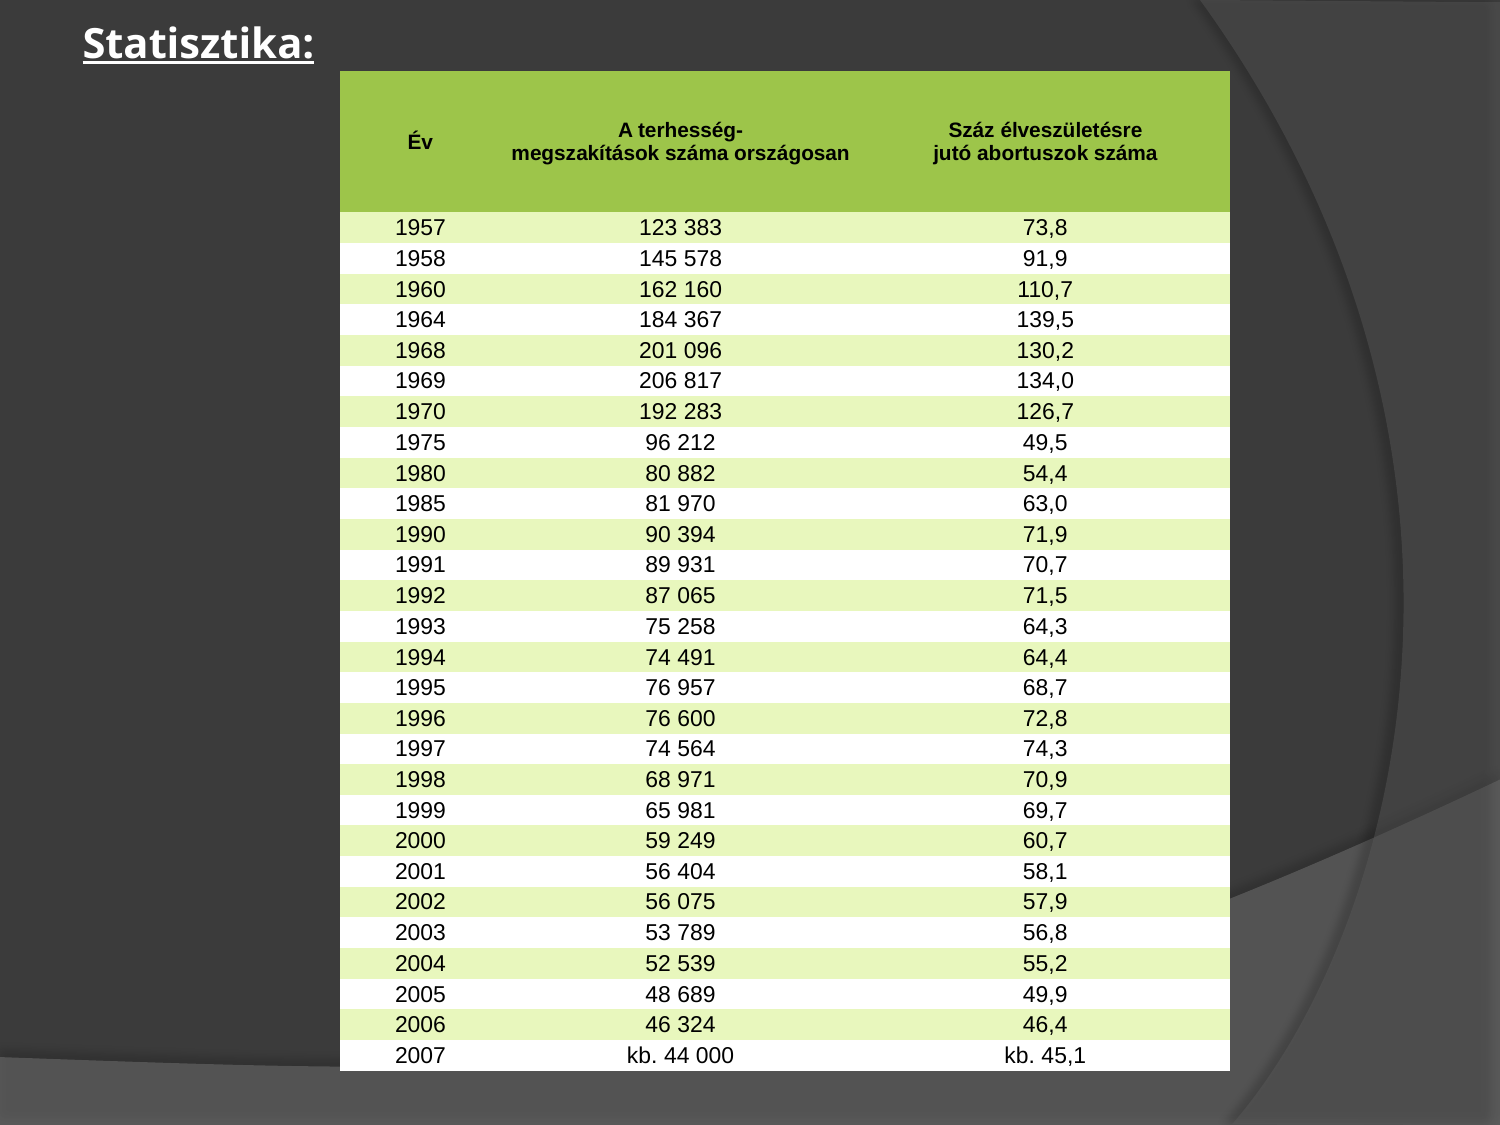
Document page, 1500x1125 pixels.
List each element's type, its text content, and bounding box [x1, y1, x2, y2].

table_cell 72,8 [860, 703, 1230, 734]
table_cell 2005 [340, 979, 501, 1009]
table_cell 49,5 [860, 427, 1230, 458]
table_cell 1985 [340, 488, 501, 519]
table_cell 74 564 [501, 734, 860, 764]
table_cell kb. 45,1 [860, 1040, 1230, 1071]
table_cell 1969 [340, 366, 501, 396]
table_cell 2006 [340, 1009, 501, 1040]
table_cell 1993 [340, 611, 501, 642]
table_cell 1995 [340, 672, 501, 703]
table_cell 2003 [340, 917, 501, 948]
table_cell 123 383 [501, 212, 860, 243]
table_cell 76 600 [501, 703, 860, 734]
table_cell 1992 [340, 580, 501, 611]
table_cell 56,8 [860, 917, 1230, 948]
table_cell 1970 [340, 396, 501, 427]
table_header A terhesség- megszakítások száma országosan [501, 71, 860, 212]
table_cell 96 212 [501, 427, 860, 458]
table_cell 91,9 [860, 243, 1230, 274]
table_cell 1994 [340, 642, 501, 672]
table_cell 139,5 [860, 304, 1230, 335]
table_cell 2000 [340, 825, 501, 856]
table_cell 81 970 [501, 488, 860, 519]
table_cell 64,3 [860, 611, 1230, 642]
table_cell 184 367 [501, 304, 860, 335]
table_cell 201 096 [501, 335, 860, 366]
table_header Száz élveszületésre jutó abortuszok száma [860, 71, 1230, 212]
table_cell 1964 [340, 304, 501, 335]
table_cell 54,4 [860, 458, 1230, 488]
table_header Év [340, 71, 501, 212]
table_cell 87 065 [501, 580, 860, 611]
table_cell 1990 [340, 519, 501, 550]
table_cell 56 404 [501, 856, 860, 887]
table_cell 52 539 [501, 948, 860, 979]
table_cell 2004 [340, 948, 501, 979]
table_cell 53 789 [501, 917, 860, 948]
table_cell 126,7 [860, 396, 1230, 427]
table_cell 55,2 [860, 948, 1230, 979]
table_cell 70,9 [860, 764, 1230, 795]
table_cell 65 981 [501, 795, 860, 825]
table_cell 58,1 [860, 856, 1230, 887]
table_cell 1960 [340, 274, 501, 304]
table_cell 89 931 [501, 550, 860, 580]
table_cell 68,7 [860, 672, 1230, 703]
table_cell 1997 [340, 734, 501, 764]
table_cell 60,7 [860, 825, 1230, 856]
table_cell 1998 [340, 764, 501, 795]
table_cell 70,7 [860, 550, 1230, 580]
table_cell 46 324 [501, 1009, 860, 1040]
table_cell 1996 [340, 703, 501, 734]
table_cell 2007 [340, 1040, 501, 1071]
table_cell 71,5 [860, 580, 1230, 611]
table_cell 68 971 [501, 764, 860, 795]
table_cell 56 075 [501, 887, 860, 917]
table_cell 2001 [340, 856, 501, 887]
table_cell 1991 [340, 550, 501, 580]
table_cell 48 689 [501, 979, 860, 1009]
table_cell 90 394 [501, 519, 860, 550]
list Statisztika: [75, 0, 525, 71]
table_cell kb. 44 000 [501, 1040, 860, 1071]
table_cell 134,0 [860, 366, 1230, 396]
table_cell 80 882 [501, 458, 860, 488]
table_cell 145 578 [501, 243, 860, 274]
table_cell 69,7 [860, 795, 1230, 825]
table_cell 2002 [340, 887, 501, 917]
table_cell 162 160 [501, 274, 860, 304]
table_cell 57,9 [860, 887, 1230, 917]
table_cell 1957 [340, 212, 501, 243]
table_cell 74 491 [501, 642, 860, 672]
table_cell 46,4 [860, 1009, 1230, 1040]
table_cell 130,2 [860, 335, 1230, 366]
table_cell 1958 [340, 243, 501, 274]
table_cell 49,9 [860, 979, 1230, 1009]
table_cell 63,0 [860, 488, 1230, 519]
table_cell 1980 [340, 458, 501, 488]
table_cell 1968 [340, 335, 501, 366]
table_cell 1975 [340, 427, 501, 458]
table_cell 192 283 [501, 396, 860, 427]
table_cell 1999 [340, 795, 501, 825]
table_cell 75 258 [501, 611, 860, 642]
table_cell 71,9 [860, 519, 1230, 550]
table_cell 74,3 [860, 734, 1230, 764]
table_cell 110,7 [860, 274, 1230, 304]
table_cell 64,4 [860, 642, 1230, 672]
table_cell 59 249 [501, 825, 860, 856]
table_cell 76 957 [501, 672, 860, 703]
table_cell 206 817 [501, 366, 860, 396]
table_cell 73,8 [860, 212, 1230, 243]
